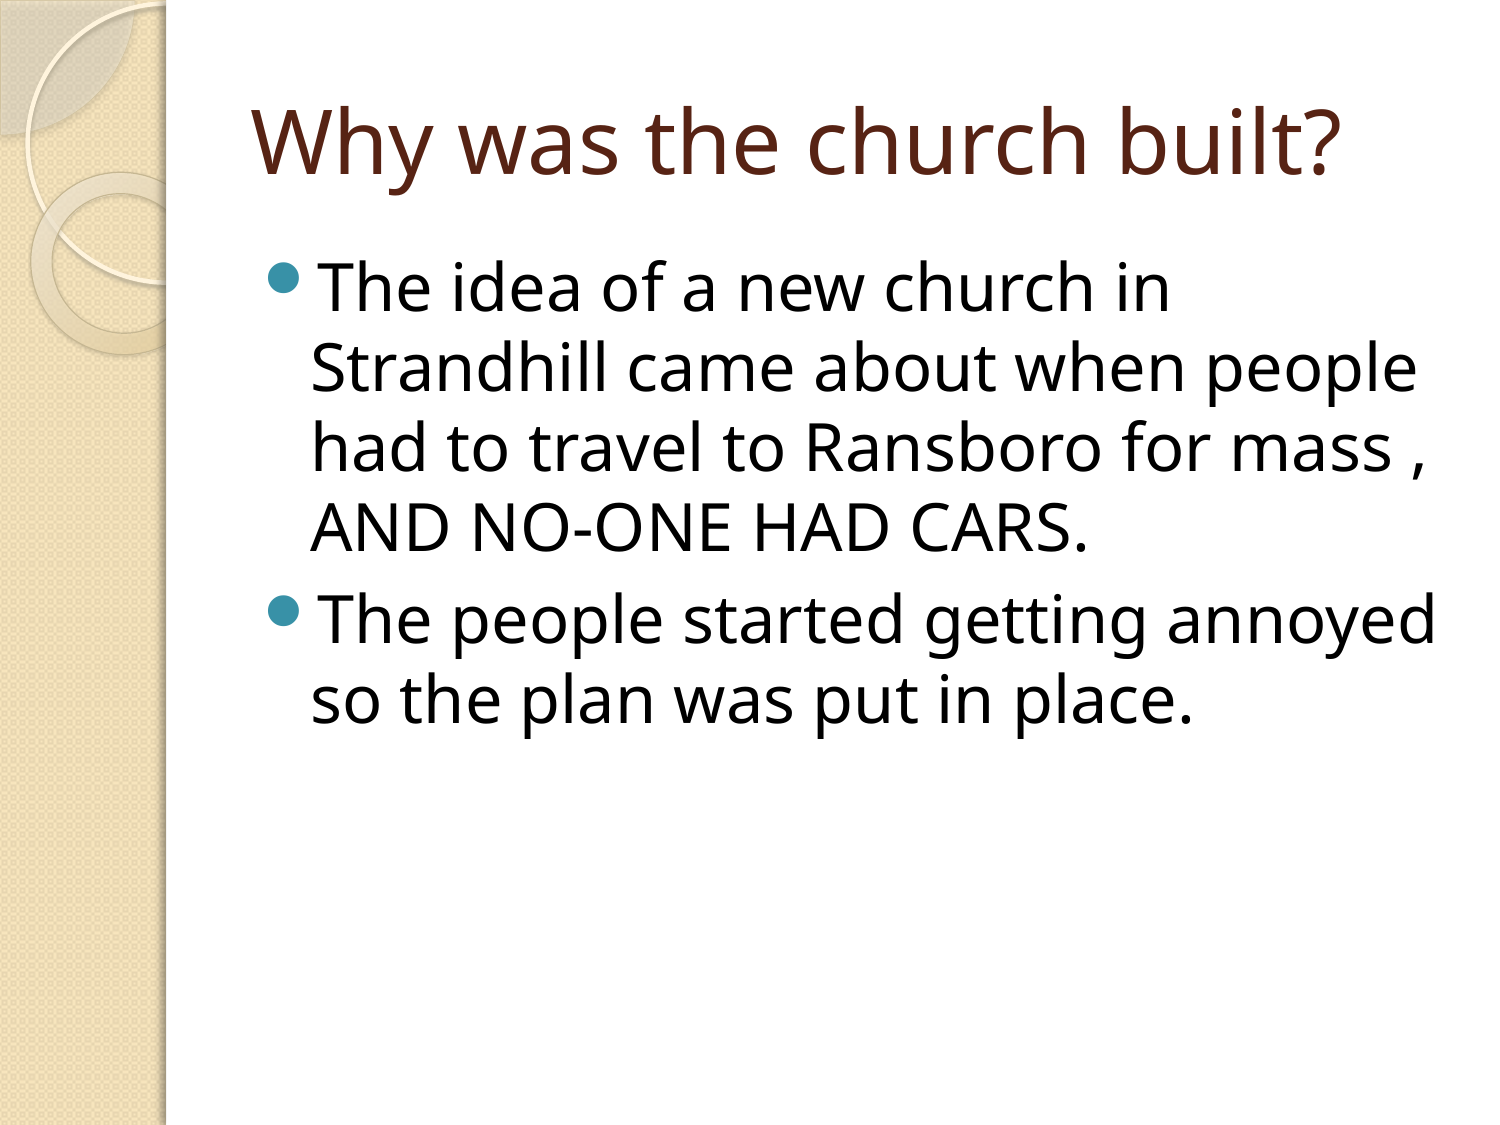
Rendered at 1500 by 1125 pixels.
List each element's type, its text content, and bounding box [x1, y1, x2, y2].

title Why was the church built? [235, 45, 1466, 233]
list The idea of a new church in Strandhill came about when people had to travel to Ransboro for mass , AND NO-ONE HAD CARS. The people started getting annoyed so the plan was put in place. [235, 237, 1466, 1025]
